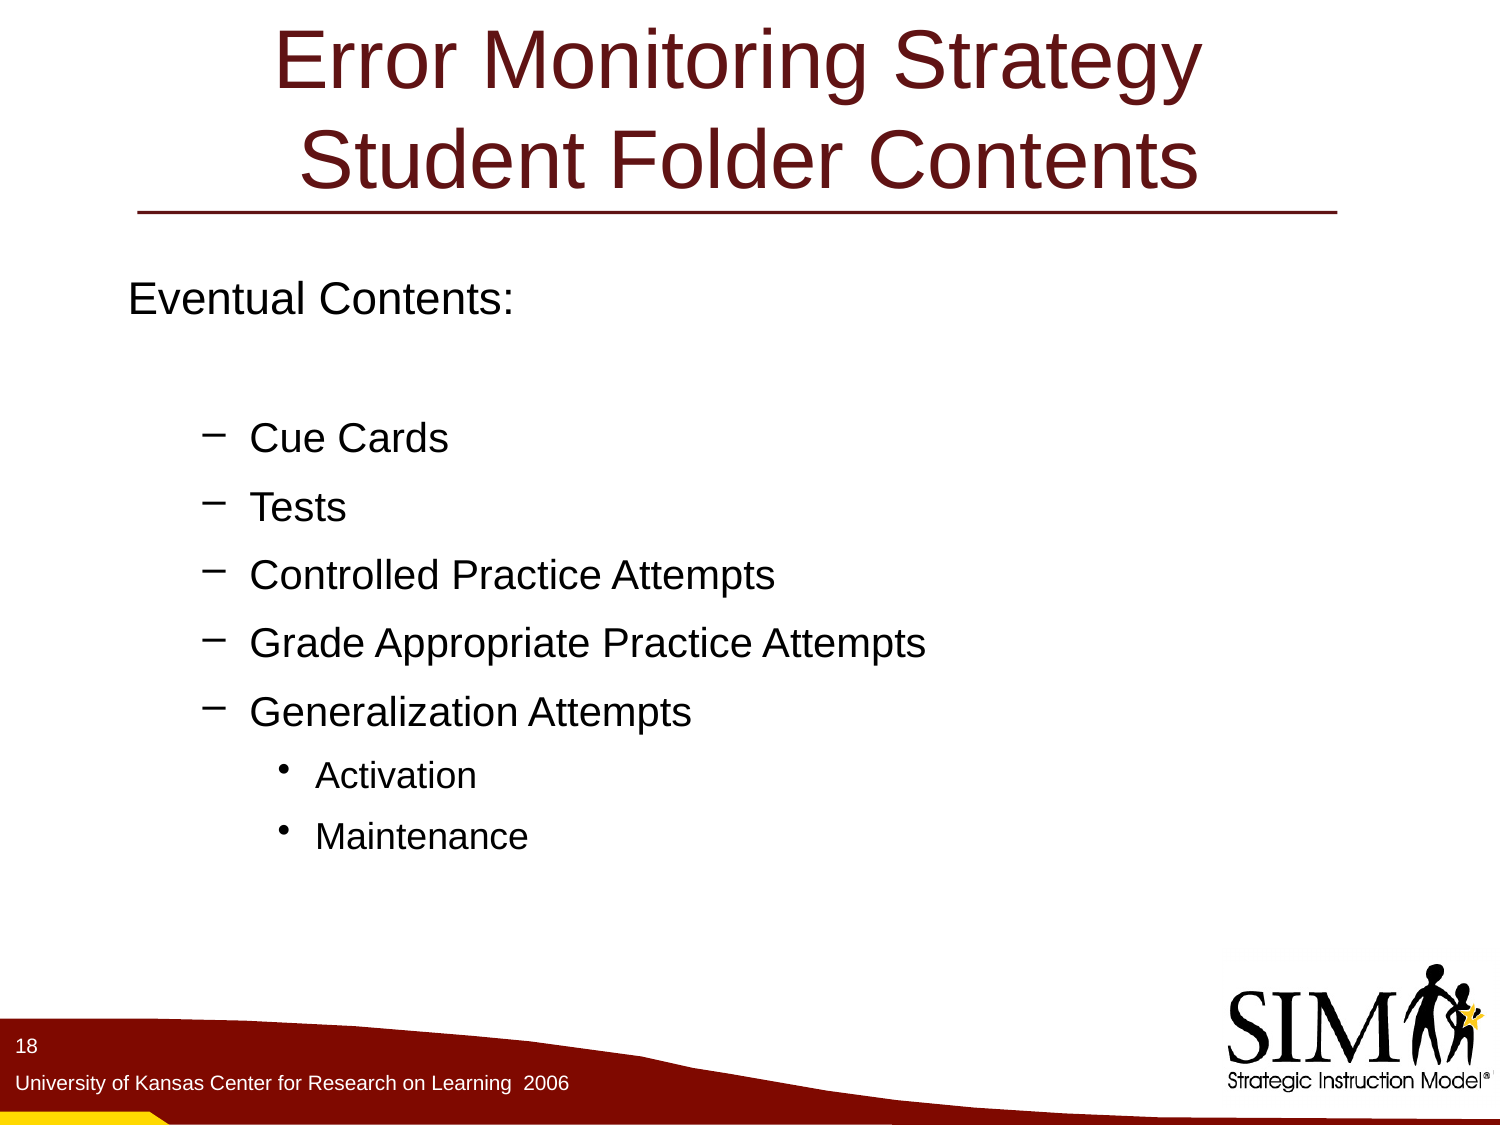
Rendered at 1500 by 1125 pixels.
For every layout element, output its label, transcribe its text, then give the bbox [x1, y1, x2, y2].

picture [1222, 948, 1500, 1108]
list Eventual Contents: Cue Cards Tests Controlled Practice Attempts Grade Appropriate Practice Attempts Generalization Attempts Activation Maintenance [112, 249, 1388, 901]
footer University of Kansas Center for Research on Learning 2006 [0, 1062, 626, 1101]
slide_number 18 [0, 1024, 313, 1062]
title Error Monitoring Strategy Student Folder Contents [112, 74, 1388, 213]
